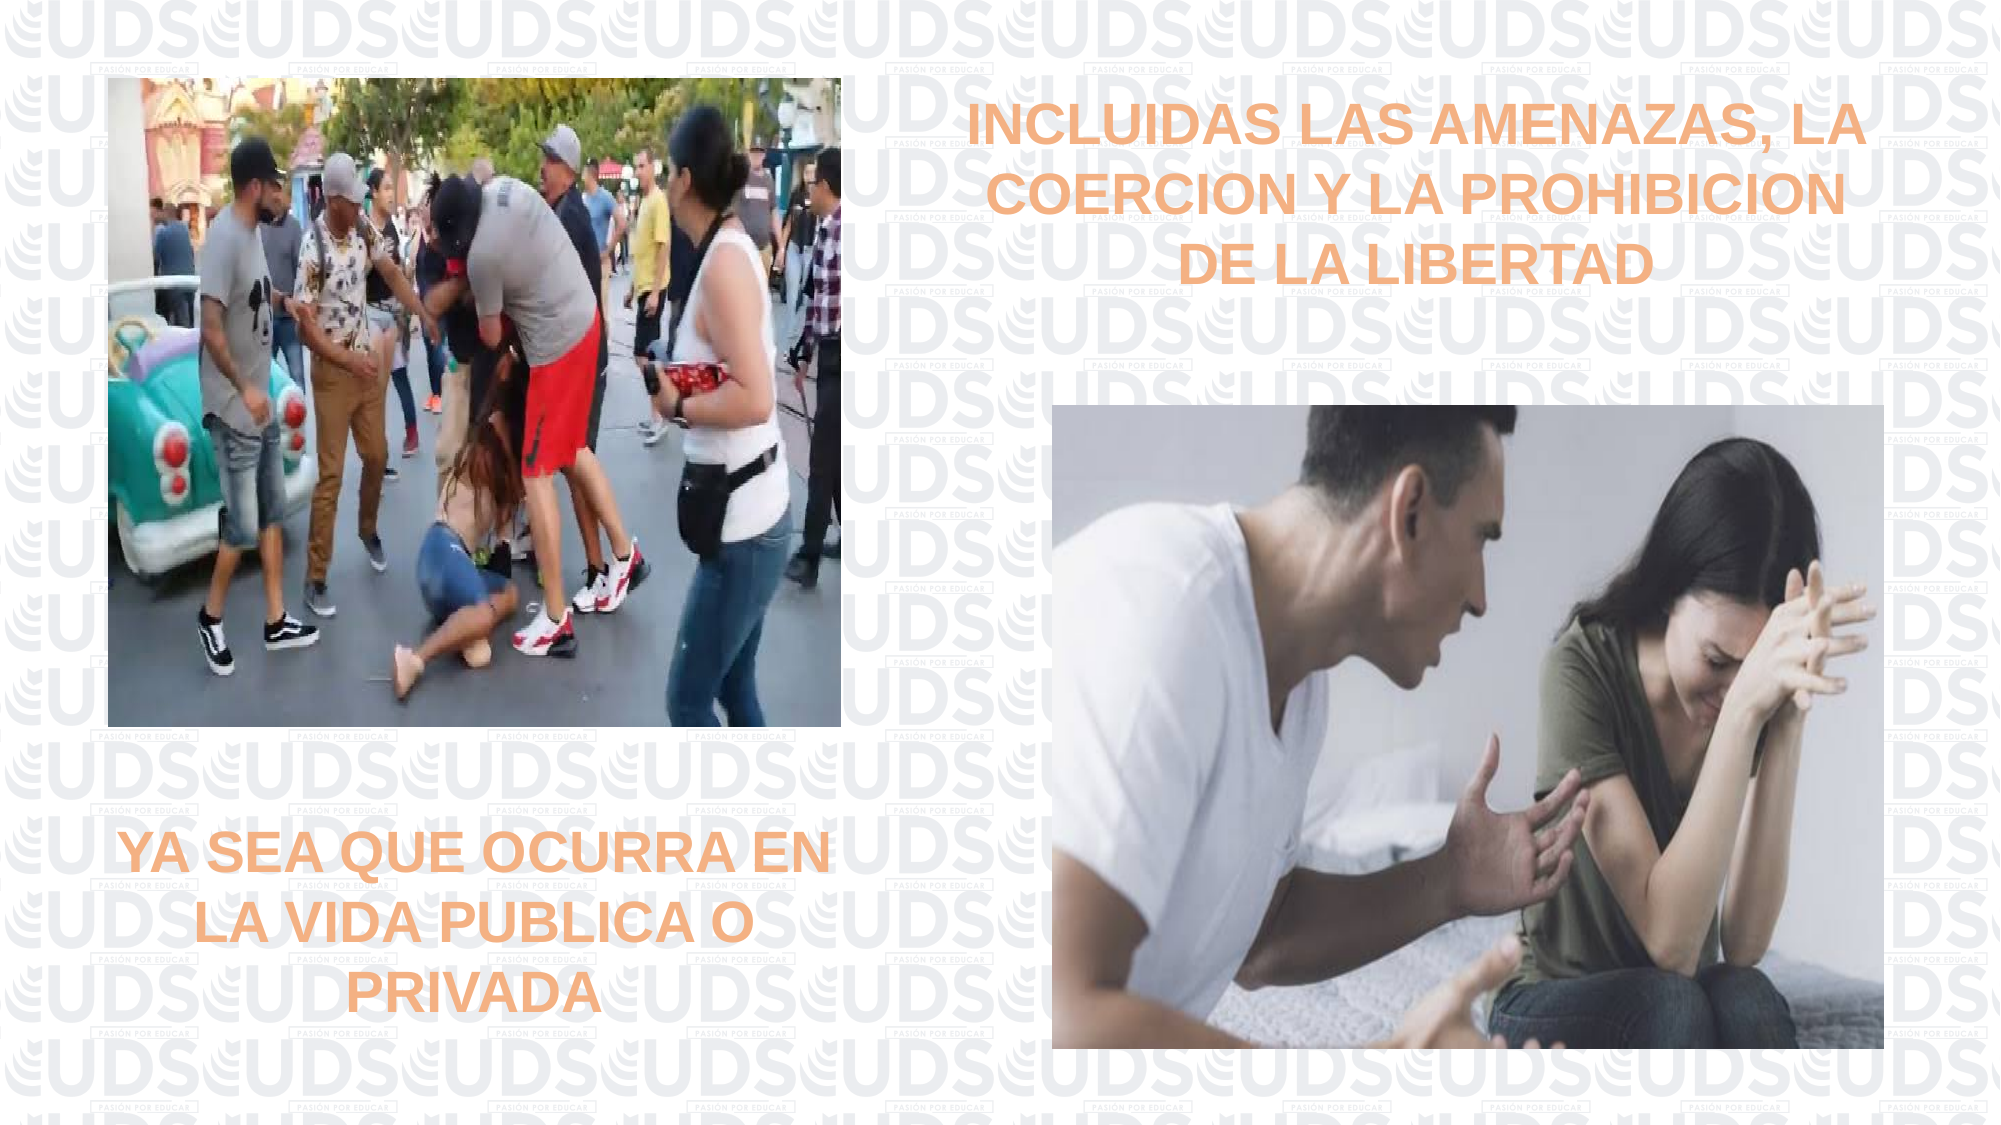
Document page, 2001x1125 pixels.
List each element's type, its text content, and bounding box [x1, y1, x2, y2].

text_box YA SEA QUE OCURRA EN LA VIDA PUBLICA O PRIVADA [58, 806, 891, 1032]
text_box INCLUIDAS LAS AMENAZAS, LA COERCION Y LA PROHIBICION DE LA LIBERTAD [949, 78, 1884, 304]
picture [108, 78, 841, 728]
picture [1052, 405, 1884, 1049]
